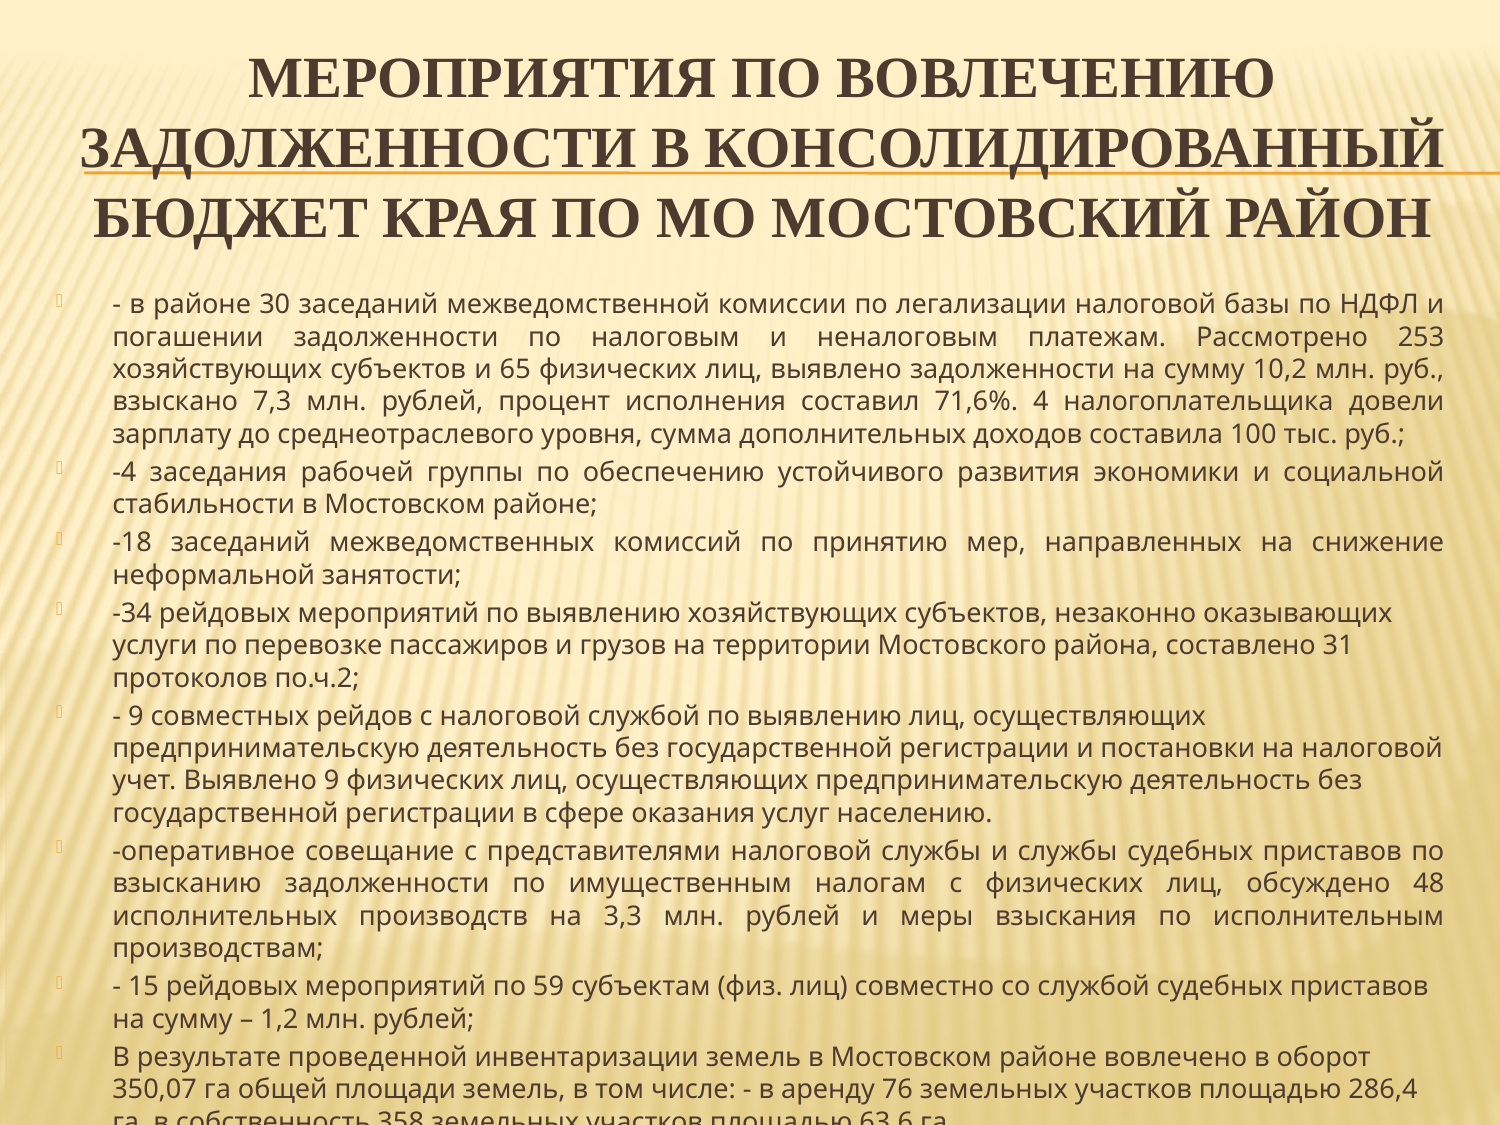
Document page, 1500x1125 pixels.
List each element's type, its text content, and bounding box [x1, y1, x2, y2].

title Мероприятия по вовлечению задолженности в консолидированный бюджет края по МО Мостовский район [50, 75, 1475, 213]
list - в районе 30 заседаний межведомственной комиссии по легализации налоговой базы по НДФЛ и погашении задолженности по налоговым и неналоговым платежам. Рассмотрено 253 хозяйствующих субъектов и 65 физических лиц, выявлено задолженности на сумму 10,2 млн. руб., взыскано 7,3 млн. рублей, процент исполнения составил 71,6%. 4 налогоплательщика довели зарплату до среднеотраслевого уровня, сумма дополнительных доходов составила 100 тыс. руб.; -4 заседания рабочей группы по обеспечению устойчивого развития экономики и социальной стабильности в Мостовском районе; -18 заседаний межведомственных комиссий по принятию мер, направленных на снижение неформальной занятости; -34 рейдовых мероприятий по выявлению хозяйствующих субъектов, незаконно оказывающих услуги по перевозке пассажиров и грузов на территории Мостовского района, составлено 31 протоколов по.ч.2; - 9 совместных рейдов с налоговой службой по выявлению лиц, осуществляющих предпринимательскую деятельность без государственной регистрации и постановки на налоговой учет. Выявлено 9 физических лиц, осуществляющих предпринимательскую деятельность без государственной регистрации в сфере оказания услуг населению. -оперативное совещание с представителями налоговой службы и службы судебных приставов по взысканию задолженности по имущественным налогам с физических лиц, обсуждено 48 исполнительных производств на 3,3 млн. рублей и меры взыскания по исполнительным производствам; - 15 рейдовых мероприятий по 59 субъектам (физ. лиц) совместно со службой судебных приставов на сумму – 1,2 млн. рублей; В результате проведенной инвентаризации земель в Мостовском районе вовлечено в оборот 350,07 га общей площади земель, в том числе: - в аренду 76 земельных участков площадью 286,4 га, в собственность 358 земельных участков площадью 63,6 га. [41, 278, 1459, 1083]
